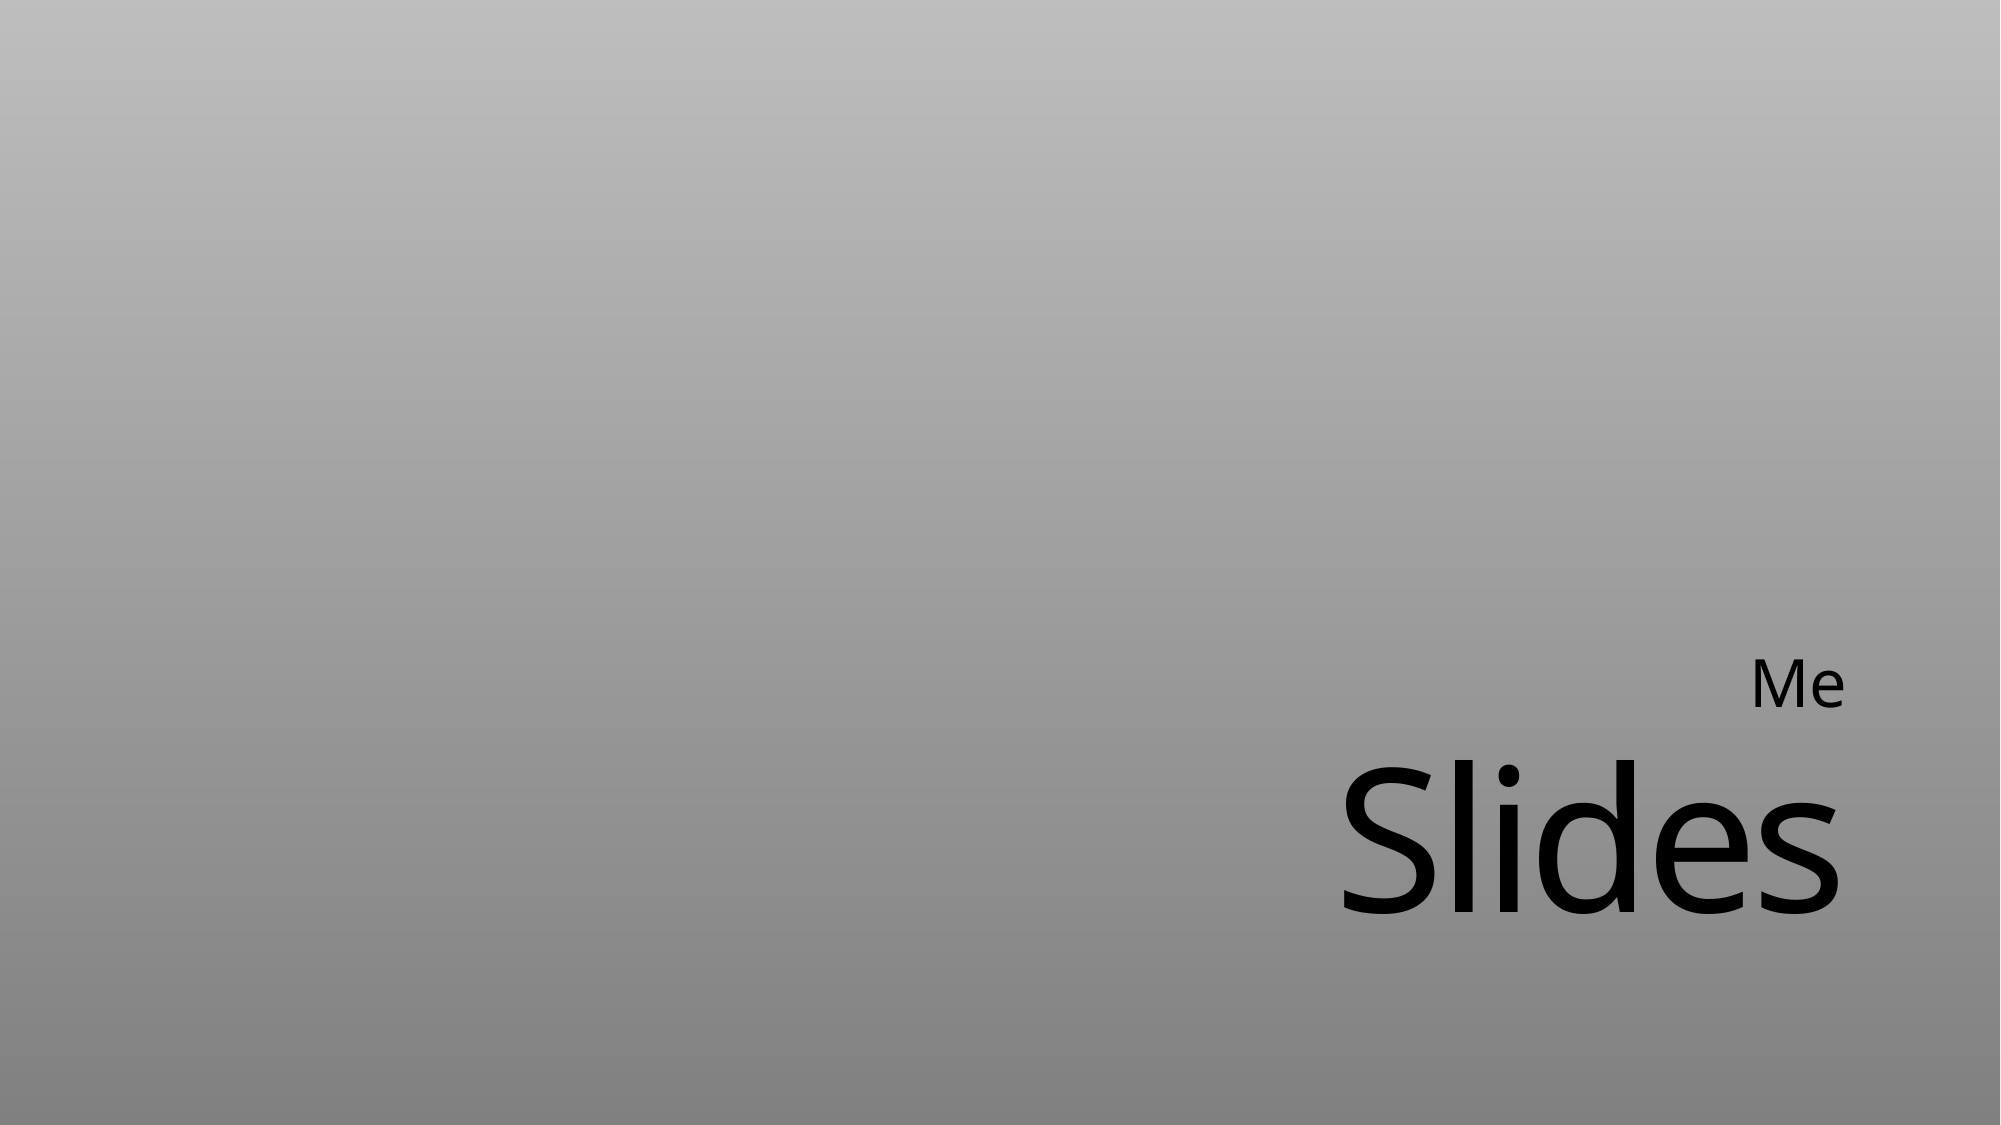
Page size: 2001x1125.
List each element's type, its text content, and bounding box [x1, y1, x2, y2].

subtitle Me [362, 606, 1863, 730]
title Slides [362, 732, 1863, 1002]
picture [0, 0, 2001, 1125]
